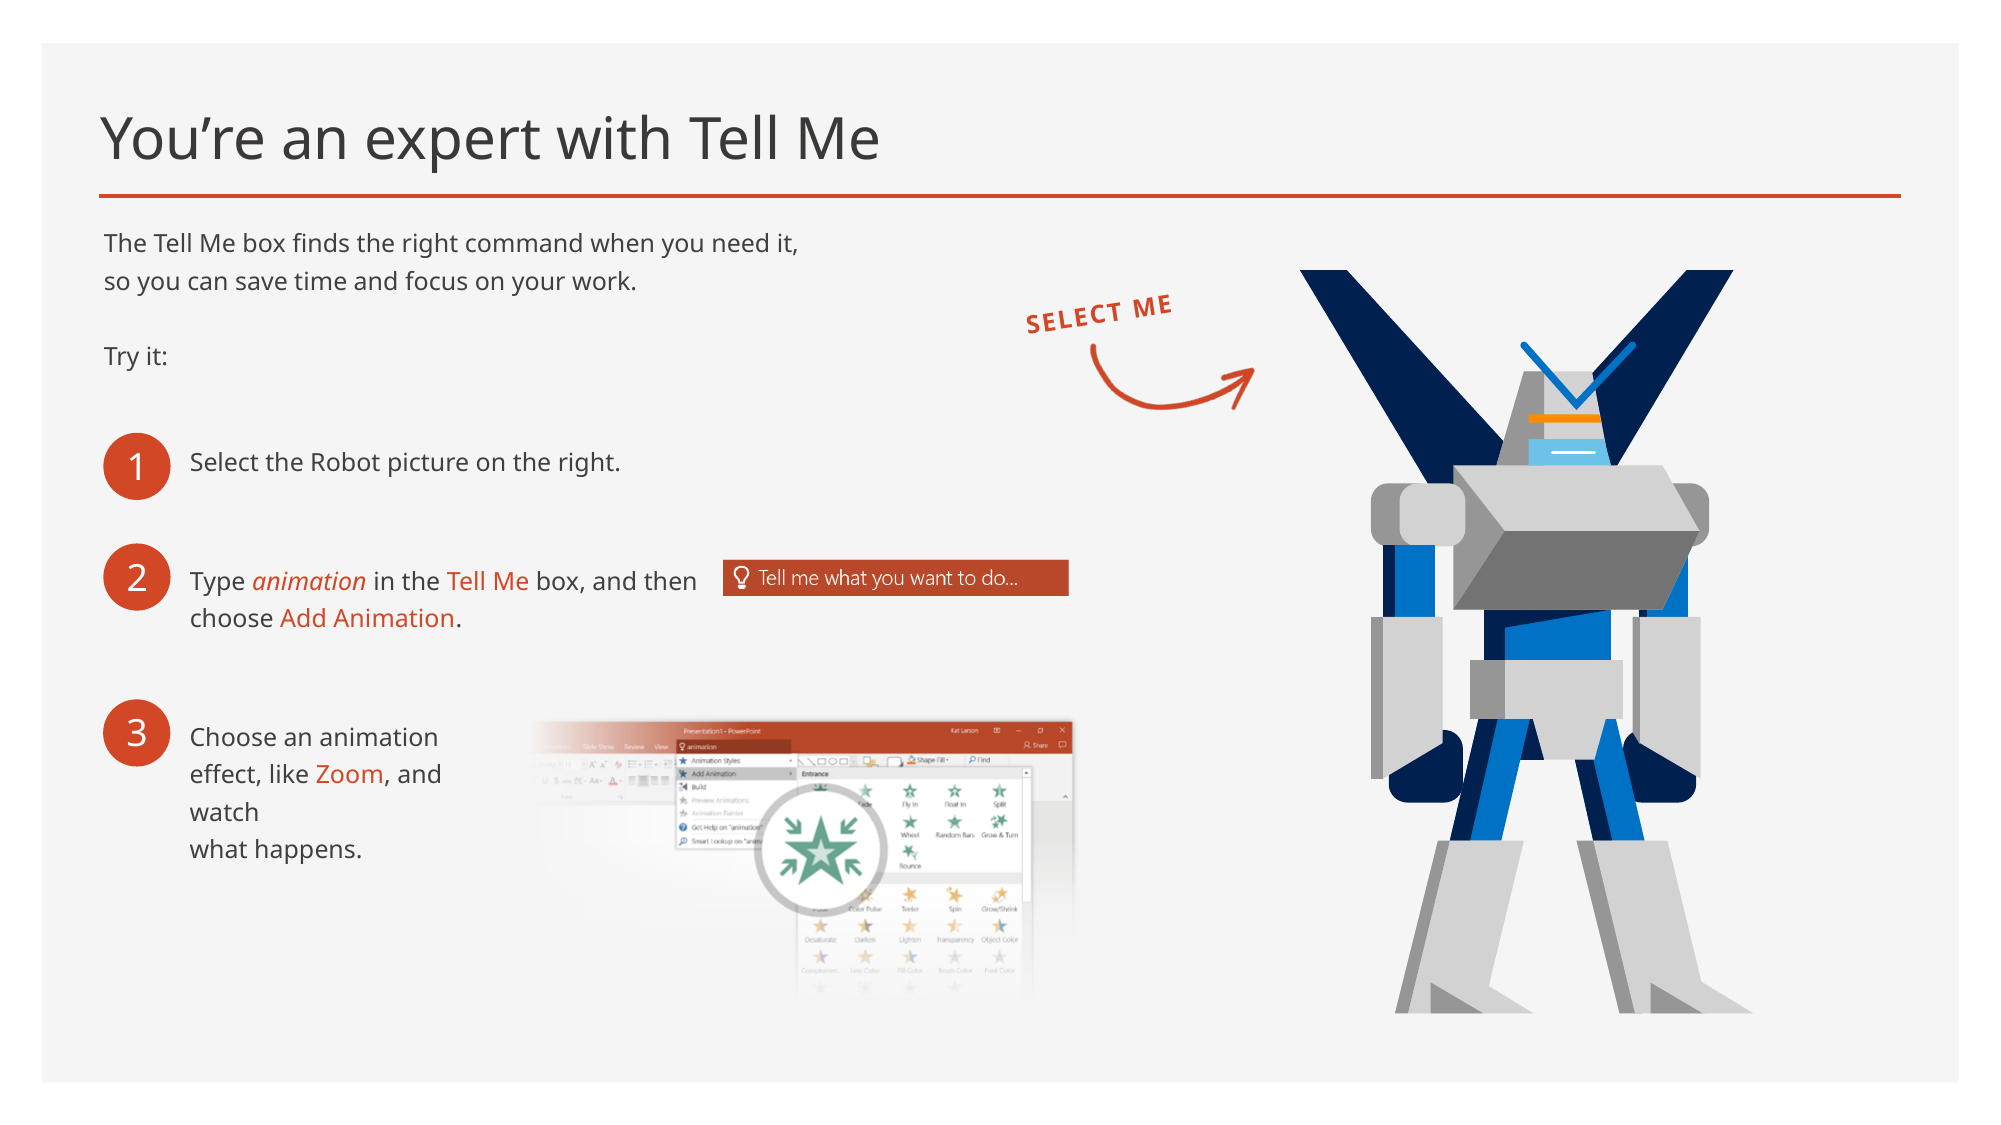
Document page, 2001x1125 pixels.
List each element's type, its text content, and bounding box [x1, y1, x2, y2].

text_box Choose an animation effect, like Zoom, and watch what happens. [174, 706, 502, 944]
text_box Type animation in the Tell Me box, and then choose Add Animation. [174, 550, 750, 700]
title You’re an expert with Tell Me [85, 73, 1214, 179]
picture [502, 667, 1127, 1068]
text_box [91, 432, 184, 500]
text_box SELECT ME [987, 274, 1205, 379]
text_box The Tell Me box finds the right command when you need it, so you can save time and focus on your work. Try it: [88, 212, 928, 416]
picture [1297, 269, 1754, 1014]
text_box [91, 543, 184, 611]
picture [722, 559, 1069, 596]
text_box Select the Robot picture on the right. [174, 439, 687, 517]
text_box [91, 699, 183, 767]
picture [1076, 274, 1275, 466]
